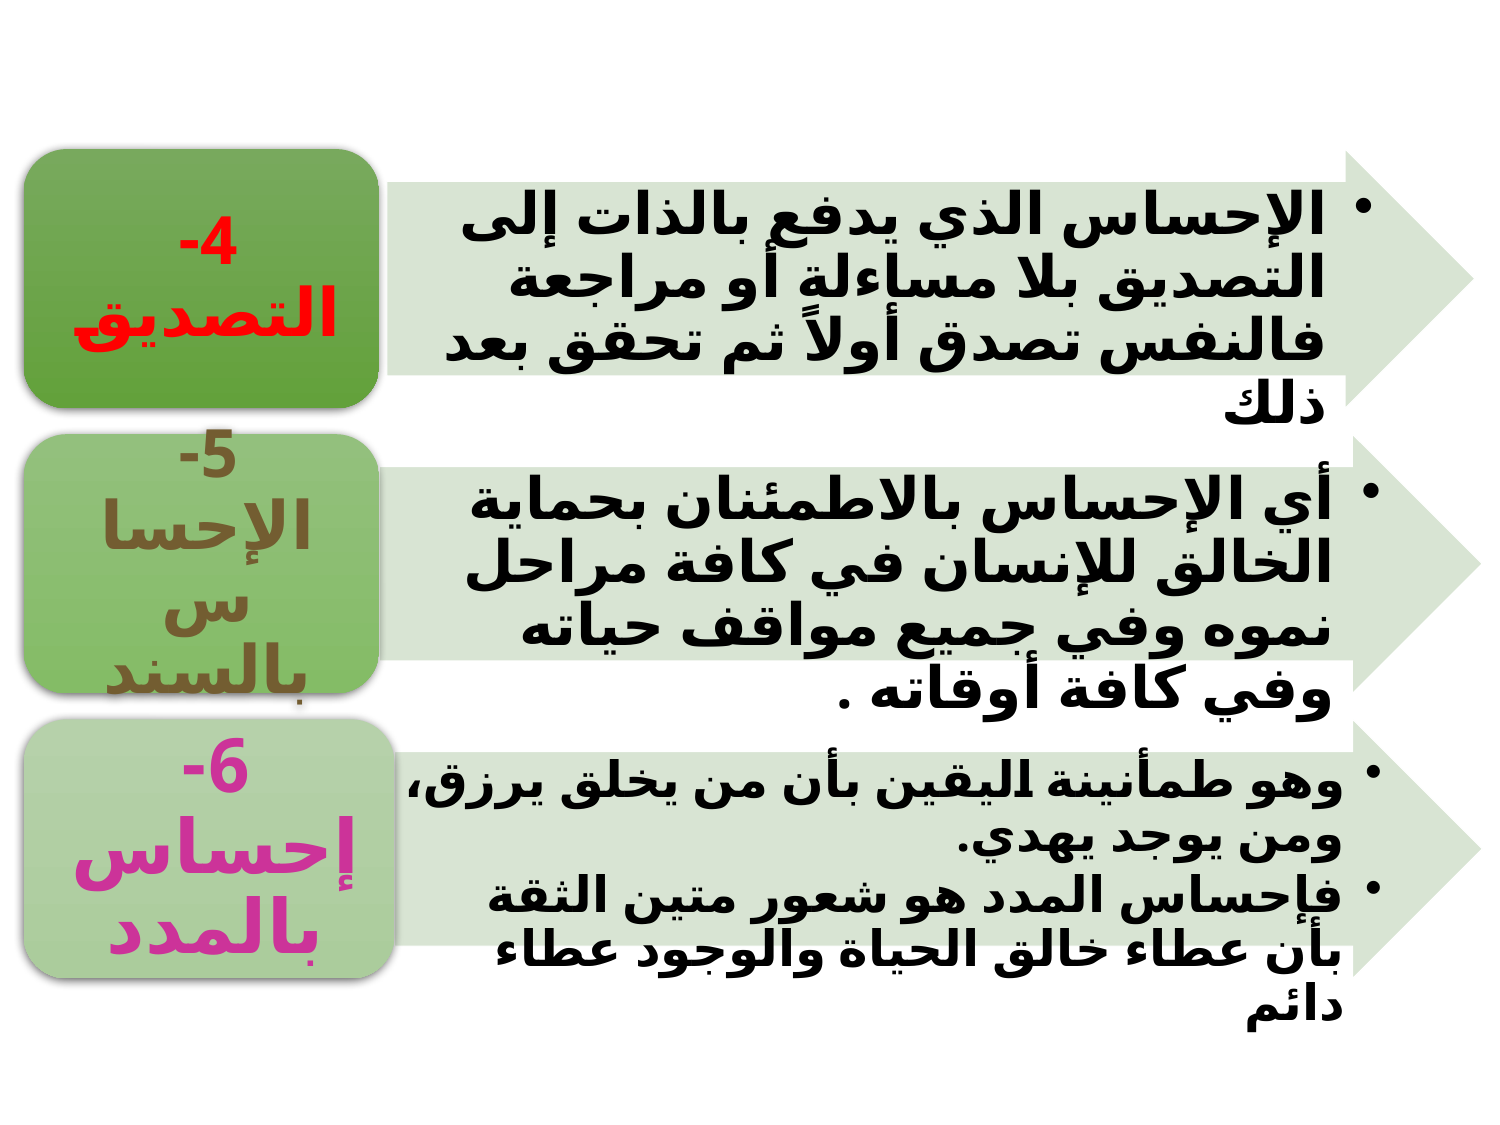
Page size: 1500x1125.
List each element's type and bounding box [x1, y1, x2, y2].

text_box [23, 149, 1483, 979]
